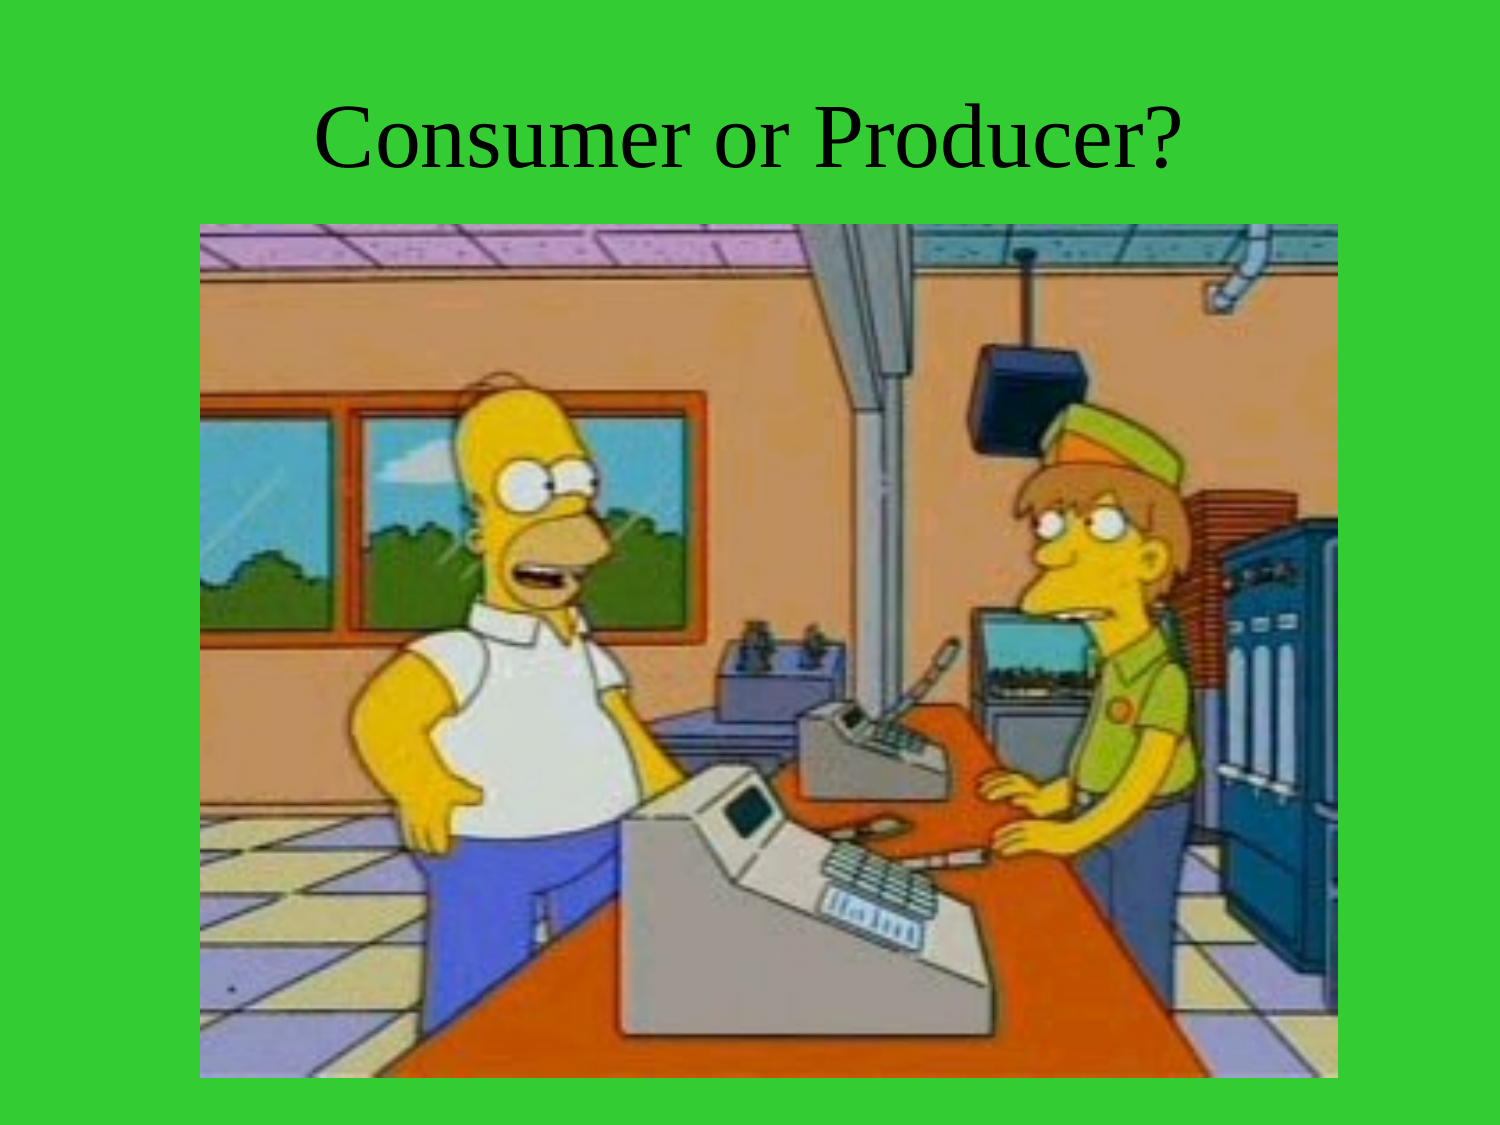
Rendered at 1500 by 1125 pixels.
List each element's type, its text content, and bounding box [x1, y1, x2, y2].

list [199, 224, 1338, 1079]
title Consumer or Producer? [112, 62, 1388, 200]
